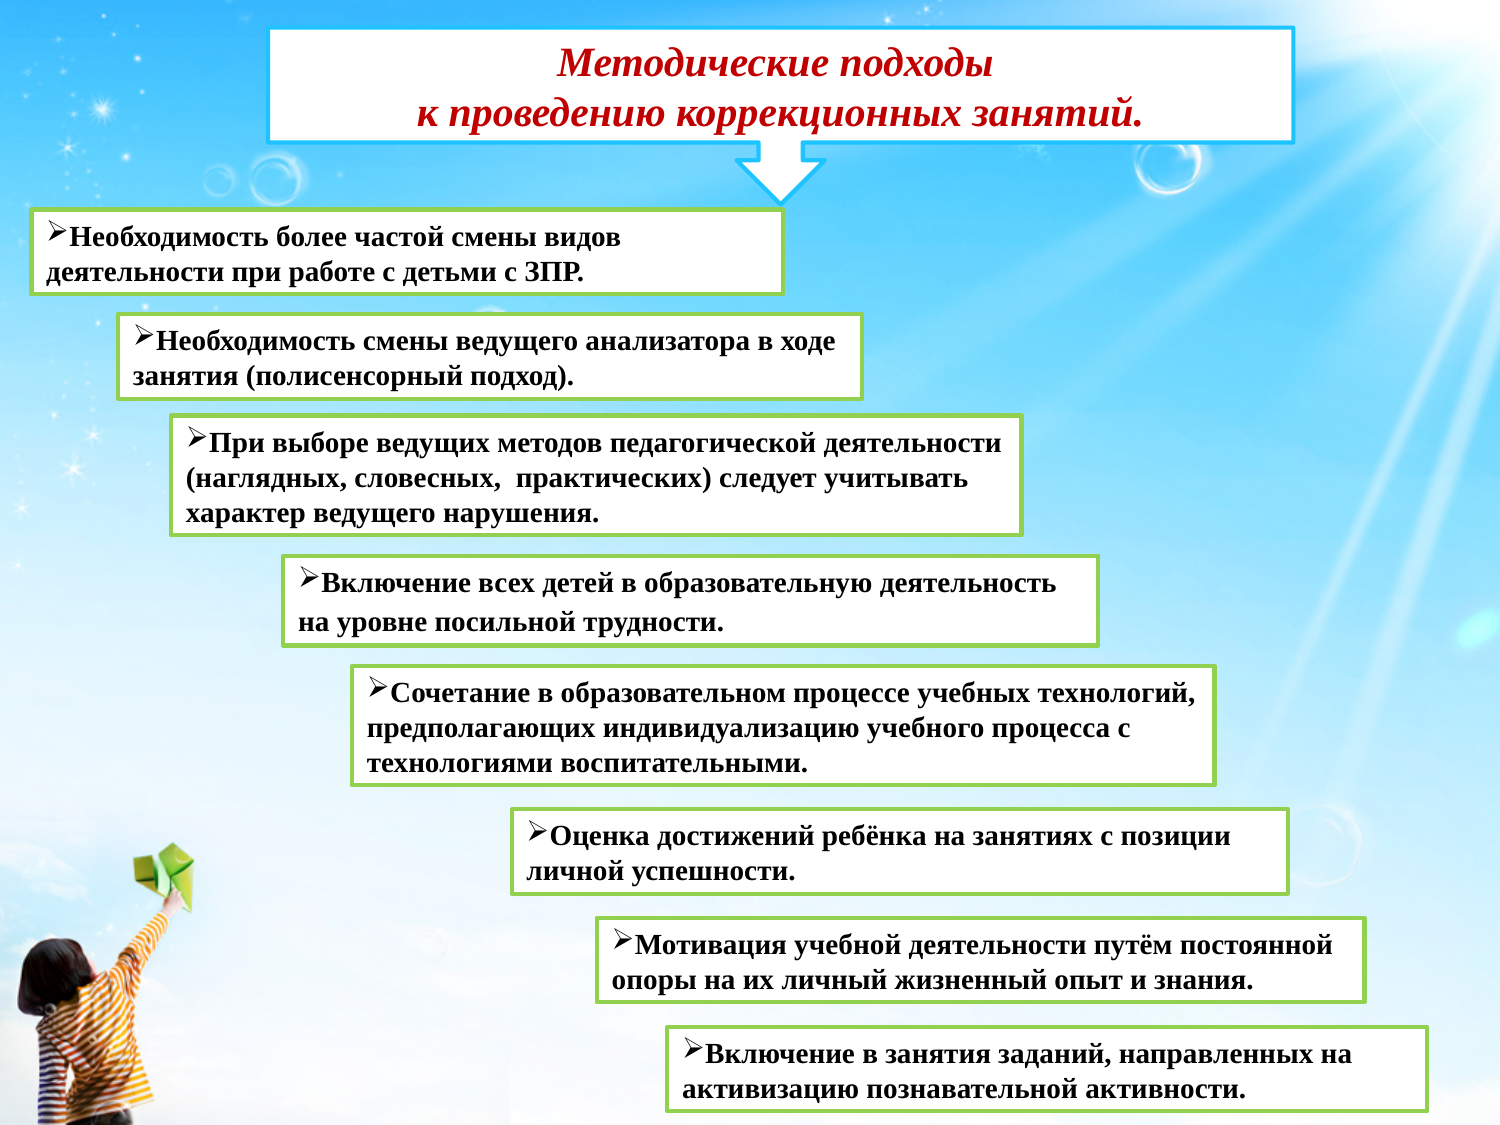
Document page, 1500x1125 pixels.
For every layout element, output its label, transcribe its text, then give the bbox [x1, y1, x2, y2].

text_box При выборе ведущих методов педагогической деятельности (наглядных, словесных, практических) следует учитывать характер ведущего нарушения. [169, 413, 1024, 537]
text_box Оценка достижений ребёнка на занятиях с позиции личной успешности. [510, 807, 1290, 896]
text_box Сочетание в образовательном процессе учебных технологий, предполагающих индивидуализацию учебного процесса с технологиями воспитательными. [350, 664, 1217, 787]
picture [0, 0, 1500, 1125]
text_box Включение в занятия заданий, направленных на активизацию познавательной активности. [665, 1025, 1429, 1113]
text_box Включение всех детей в образовательную деятельность на уровне посильной трудности. [281, 554, 1100, 648]
text_box Необходимость смены ведущего анализатора в ходе занятия (полисенсорный подход). [116, 312, 864, 401]
text_box Методические подходы к проведению коррекционных занятий. [265, 25, 1296, 207]
text_box Мотивация учебной деятельности путём постоянной опоры на их личный жизненный опыт и знания. [595, 916, 1367, 1004]
text_box Необходимость более частой смены видов деятельности при работе с детьми с ЗПР. [29, 207, 785, 296]
